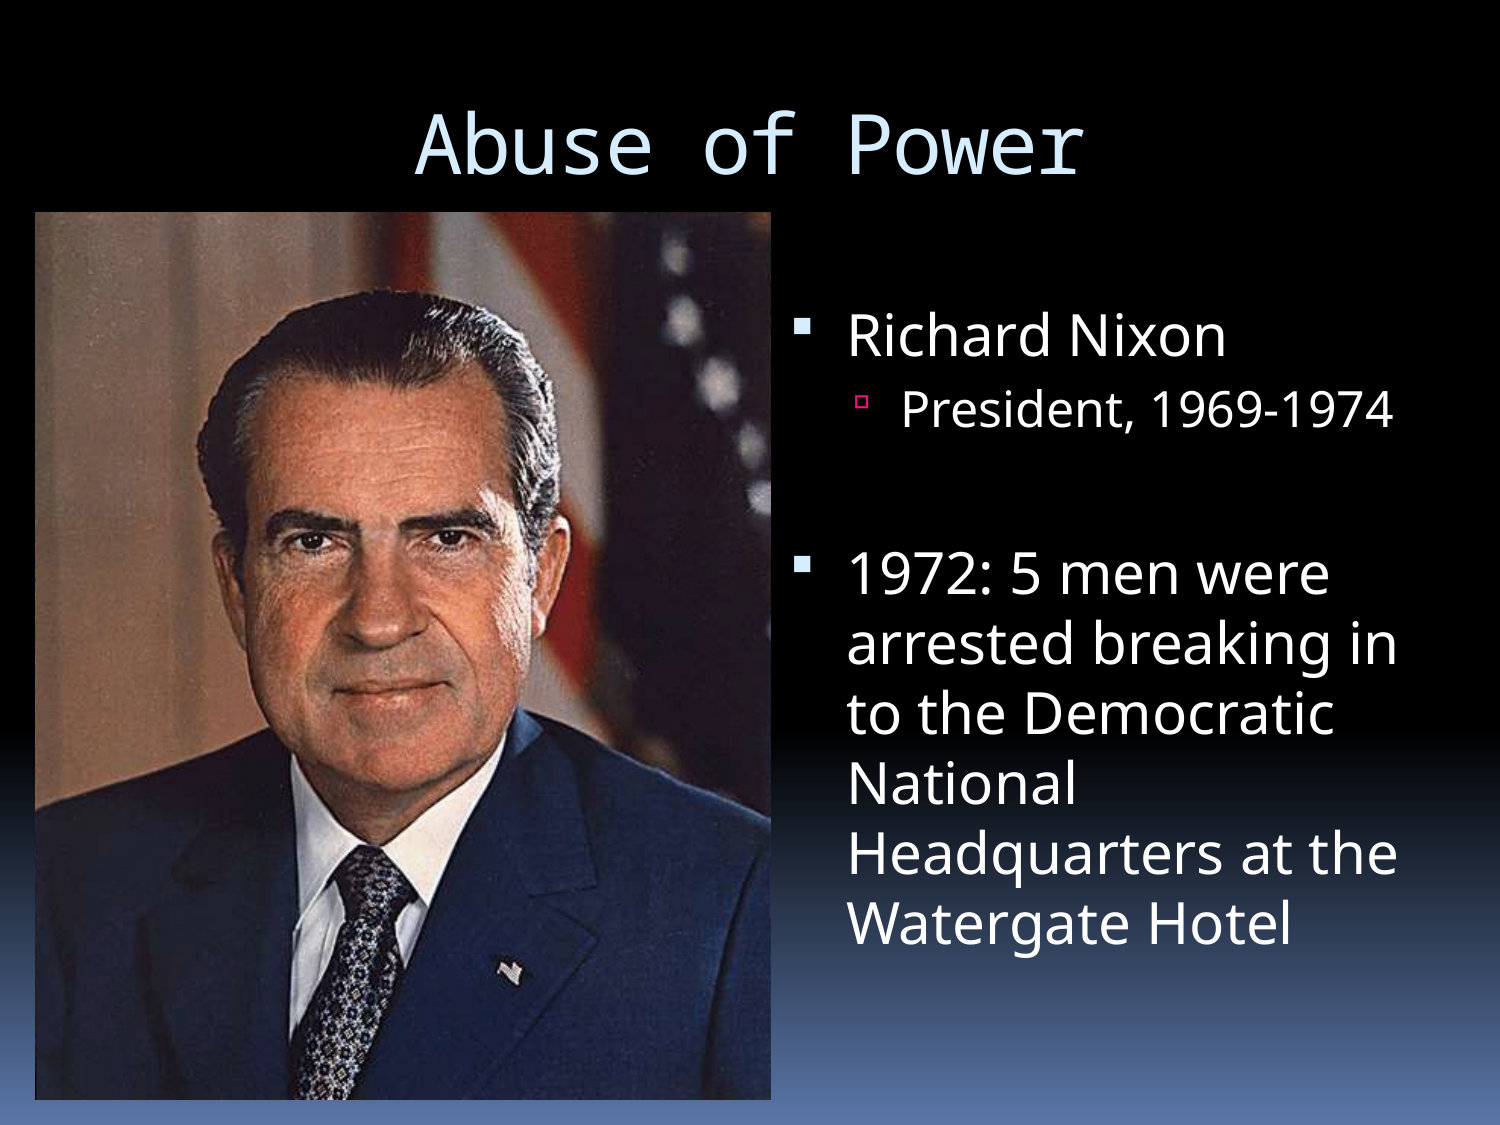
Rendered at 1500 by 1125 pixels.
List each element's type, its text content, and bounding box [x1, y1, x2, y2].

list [34, 211, 772, 1101]
title Abuse of Power [75, 83, 1425, 234]
list Richard Nixon President, 1969-1974 1972: 5 men were arrested breaking in to the Democratic National Headquarters at the Watergate Hotel [782, 290, 1427, 1033]
